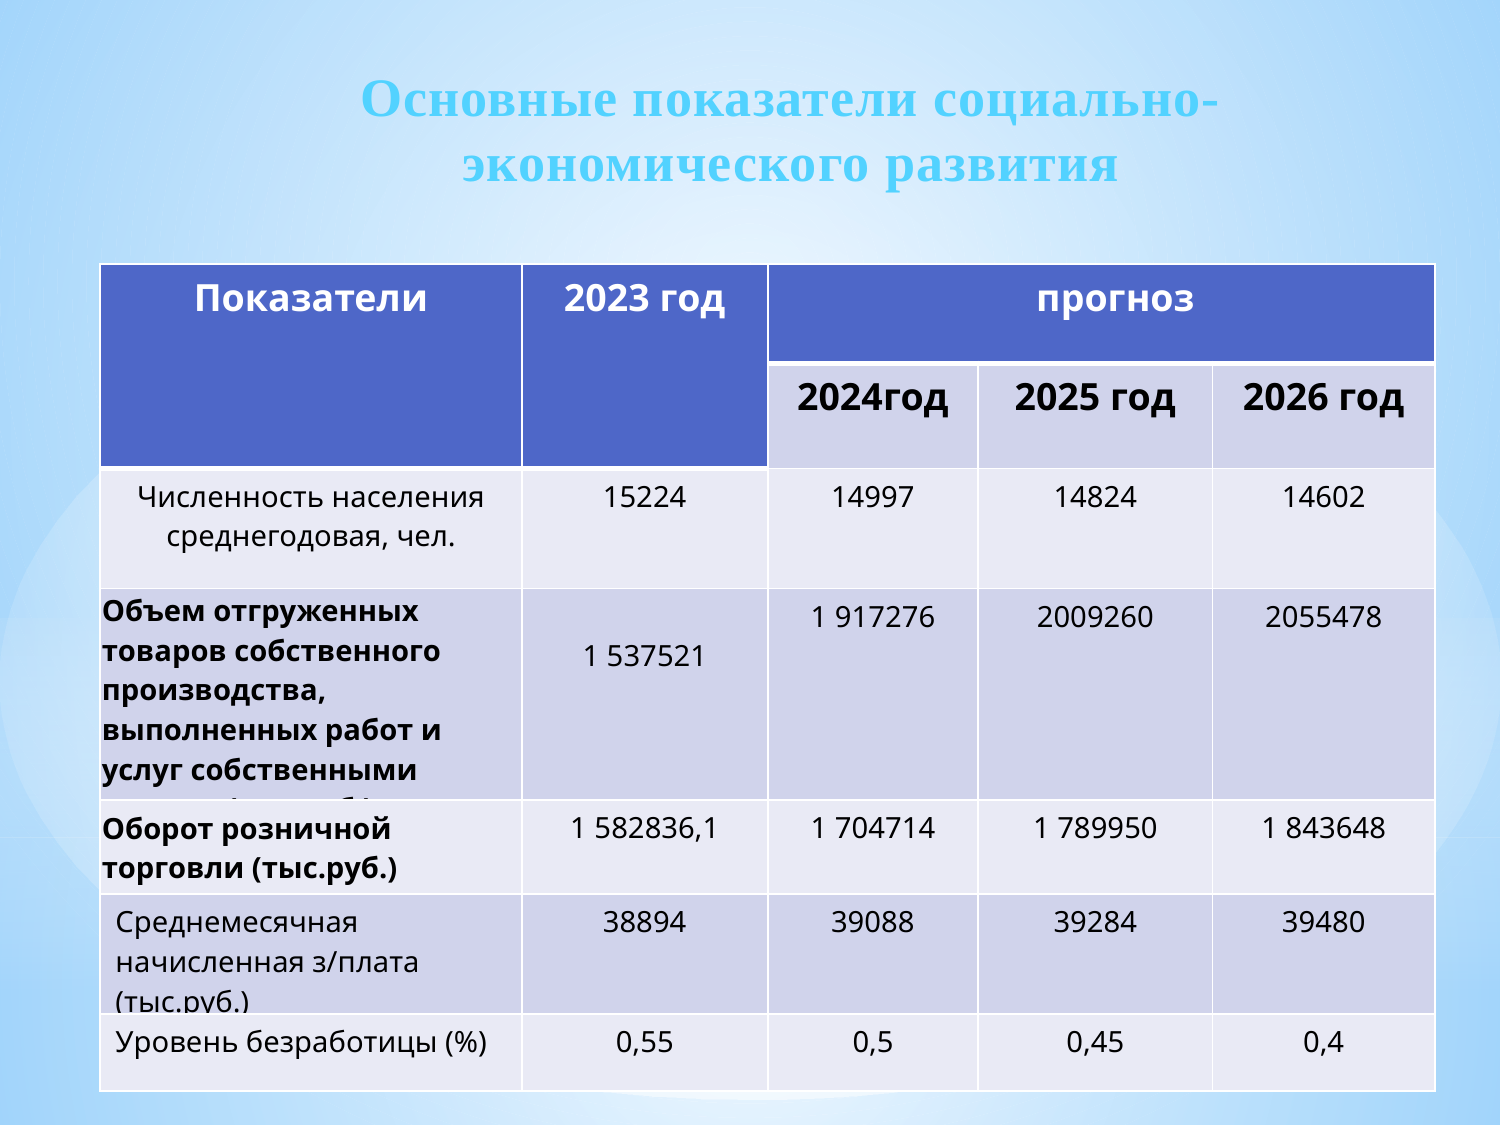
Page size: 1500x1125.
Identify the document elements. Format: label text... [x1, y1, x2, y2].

table_cell 14997 [769, 469, 977, 588]
table_cell 2055478 [1213, 589, 1434, 799]
table_cell 1 537521 [523, 589, 767, 799]
table_cell Уровень безработицы (%) [101, 1015, 521, 1090]
table_cell 39088 [769, 895, 977, 1013]
table_cell 0,5 [769, 1015, 977, 1090]
table_cell 0,55 [523, 1015, 767, 1090]
table_cell 1 582836,1 [523, 801, 767, 893]
title Основные показатели социально-экономического развития [159, 54, 1424, 258]
table_cell 0,4 [1213, 1015, 1434, 1090]
table_header Показатели [101, 265, 521, 466]
table_cell 2024год [769, 366, 977, 468]
table_cell Численность населения среднегодовая, чел. [101, 471, 521, 588]
table_cell Объем отгруженных товаров собственного производства, выполненных работ и услуг собственными силами (тыс.руб.) [101, 589, 521, 799]
table_cell Оборот розничной торговли (тыс.руб.) [101, 801, 521, 893]
table_cell 1 917276 [769, 589, 977, 799]
table_cell 1 704714 [769, 801, 977, 893]
table_cell 39480 [1213, 895, 1434, 1013]
table_cell 15224 [523, 471, 767, 588]
table_cell 38894 [523, 895, 767, 1013]
table_cell 2025 год [979, 366, 1212, 468]
table_header 2023 год [523, 265, 767, 466]
table_cell 39284 [979, 895, 1212, 1013]
table_cell 0,45 [979, 1015, 1212, 1090]
table_cell 2026 год [1213, 366, 1434, 468]
table_cell 14824 [979, 469, 1212, 588]
table_cell 1 789950 [979, 801, 1212, 893]
table_header прогноз [769, 265, 1434, 361]
table_cell 2009260 [979, 589, 1212, 799]
table_cell 14602 [1213, 469, 1434, 588]
table_cell Среднемесячная начисленная з/плата (тыс.руб.) [101, 895, 521, 1013]
table_cell 1 843648 [1213, 801, 1434, 893]
